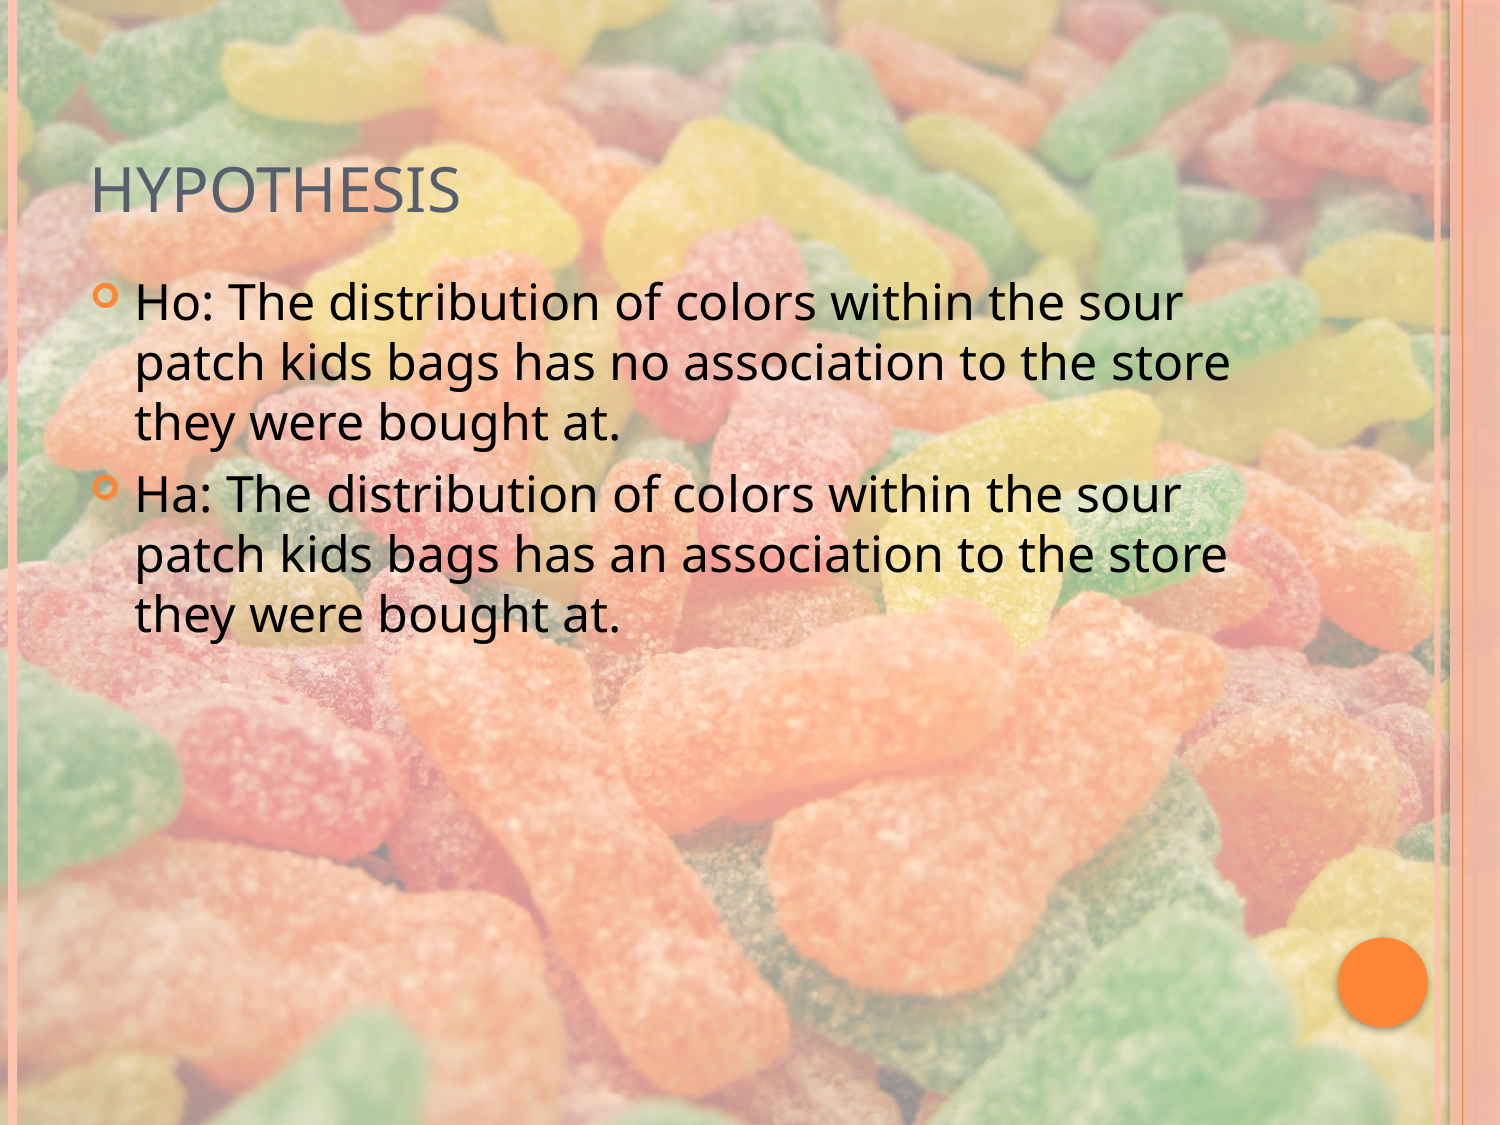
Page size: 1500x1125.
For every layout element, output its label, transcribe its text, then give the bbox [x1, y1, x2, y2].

list Ho: The distribution of colors within the sour patch kids bags has no association to the store they were bought at. Ha: The distribution of colors within the sour patch kids bags has an association to the store they were bought at. [75, 262, 1300, 675]
title Hypothesis [75, 45, 1300, 233]
